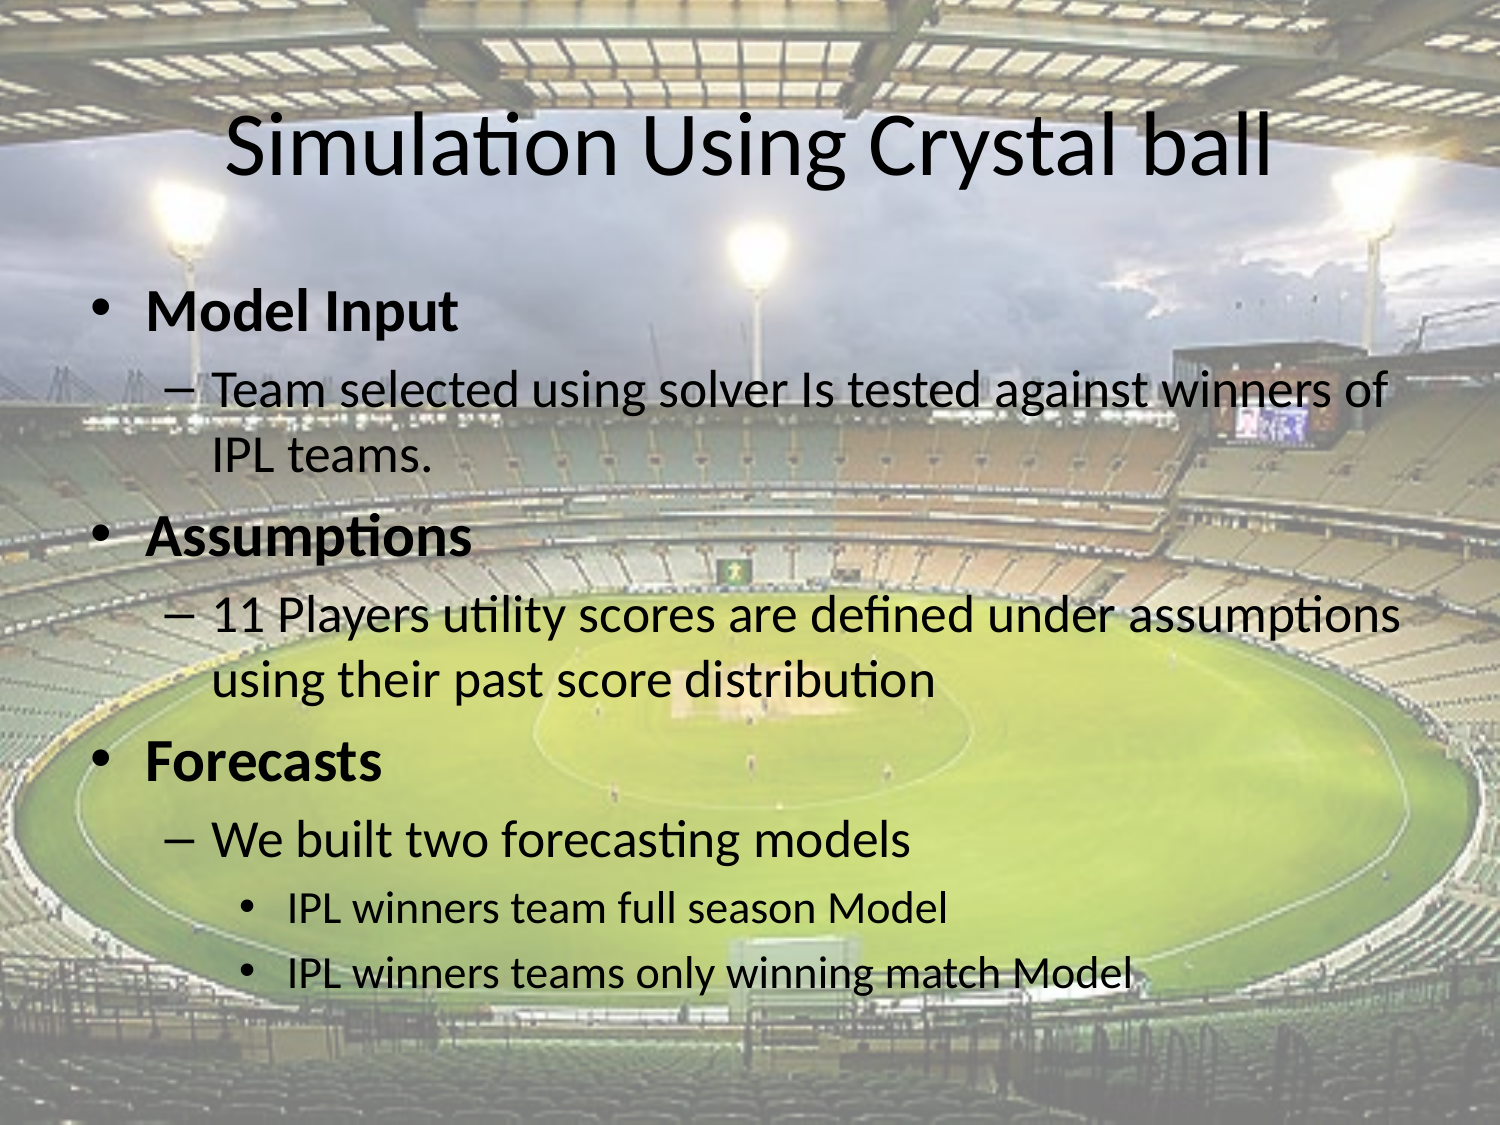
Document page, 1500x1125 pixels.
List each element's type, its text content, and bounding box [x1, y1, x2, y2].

title Simulation Using Crystal ball [75, 45, 1425, 233]
list Model Input Team selected using solver Is tested against winners of IPL teams. Assumptions 11 Players utility scores are defined under assumptions using their past score distribution Forecasts We built two forecasting models IPL winners team full season Model IPL winners teams only winning match Model [75, 262, 1425, 1005]
